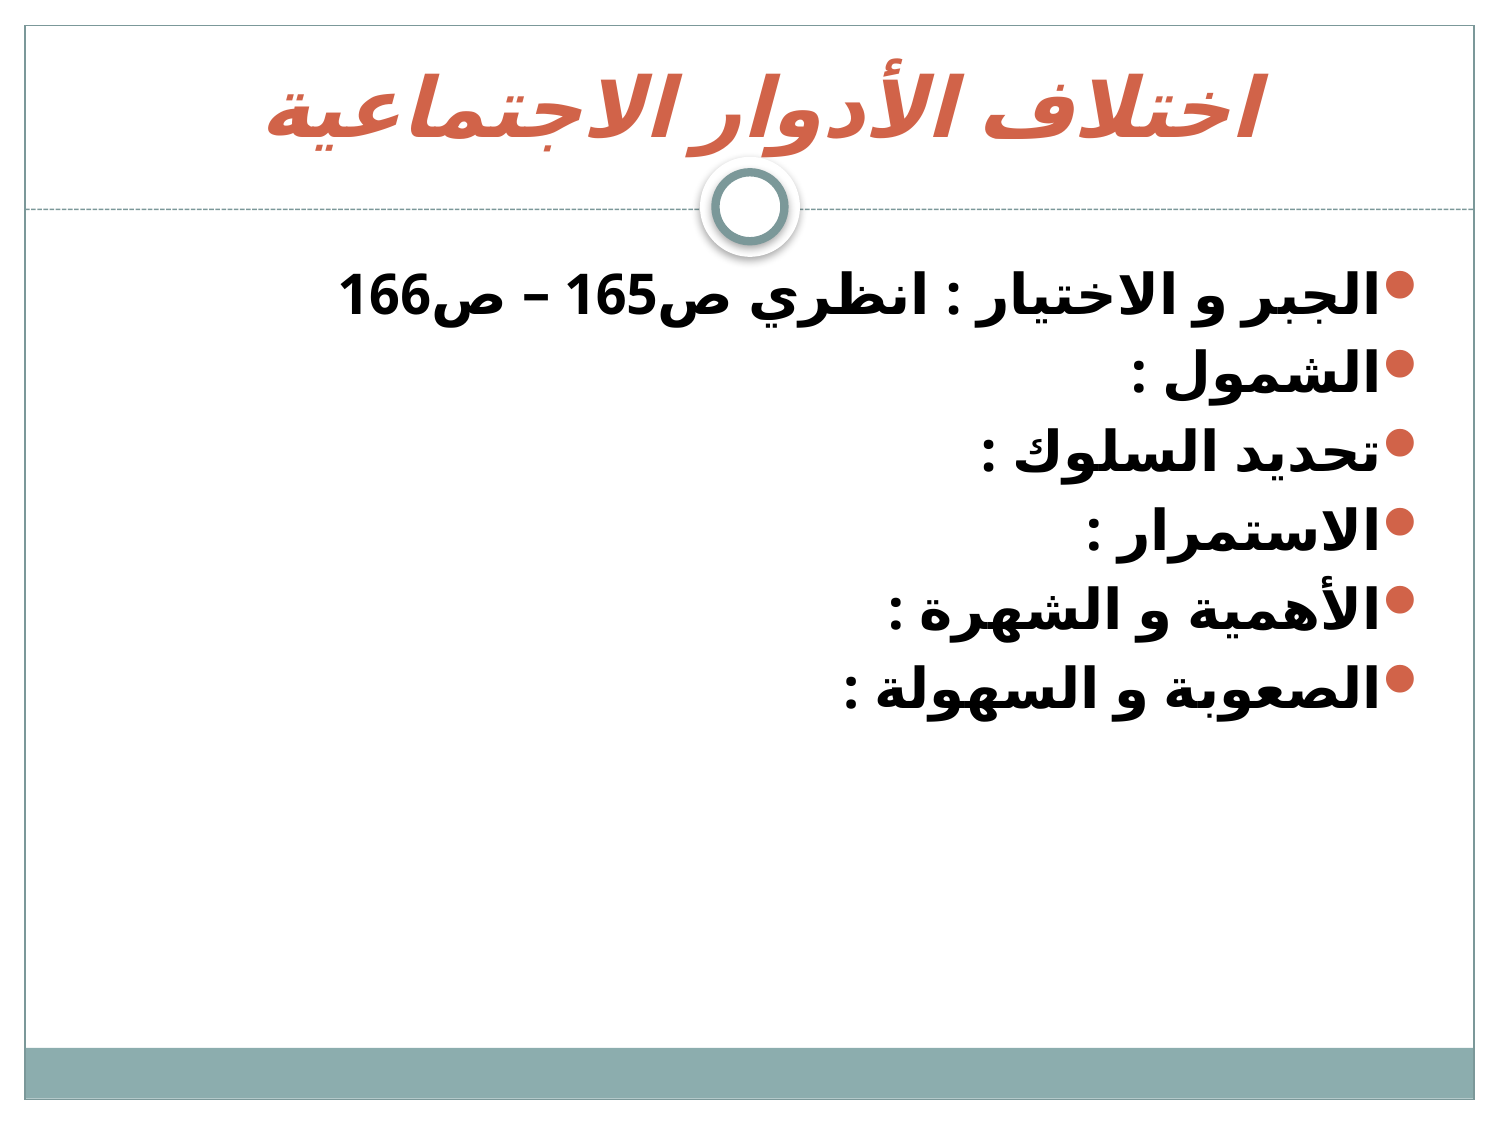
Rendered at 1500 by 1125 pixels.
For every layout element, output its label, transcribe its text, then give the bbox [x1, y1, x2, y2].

list الجبر و الاختيار : انظري ص165 – ص166 الشمول : تحديد السلوك : الاستمرار : الأهمية و الشهرة : الصعوبة و السهولة : [49, 250, 1445, 1001]
title اختلاف الأدوار الاجتماعية [49, 37, 1450, 162]
